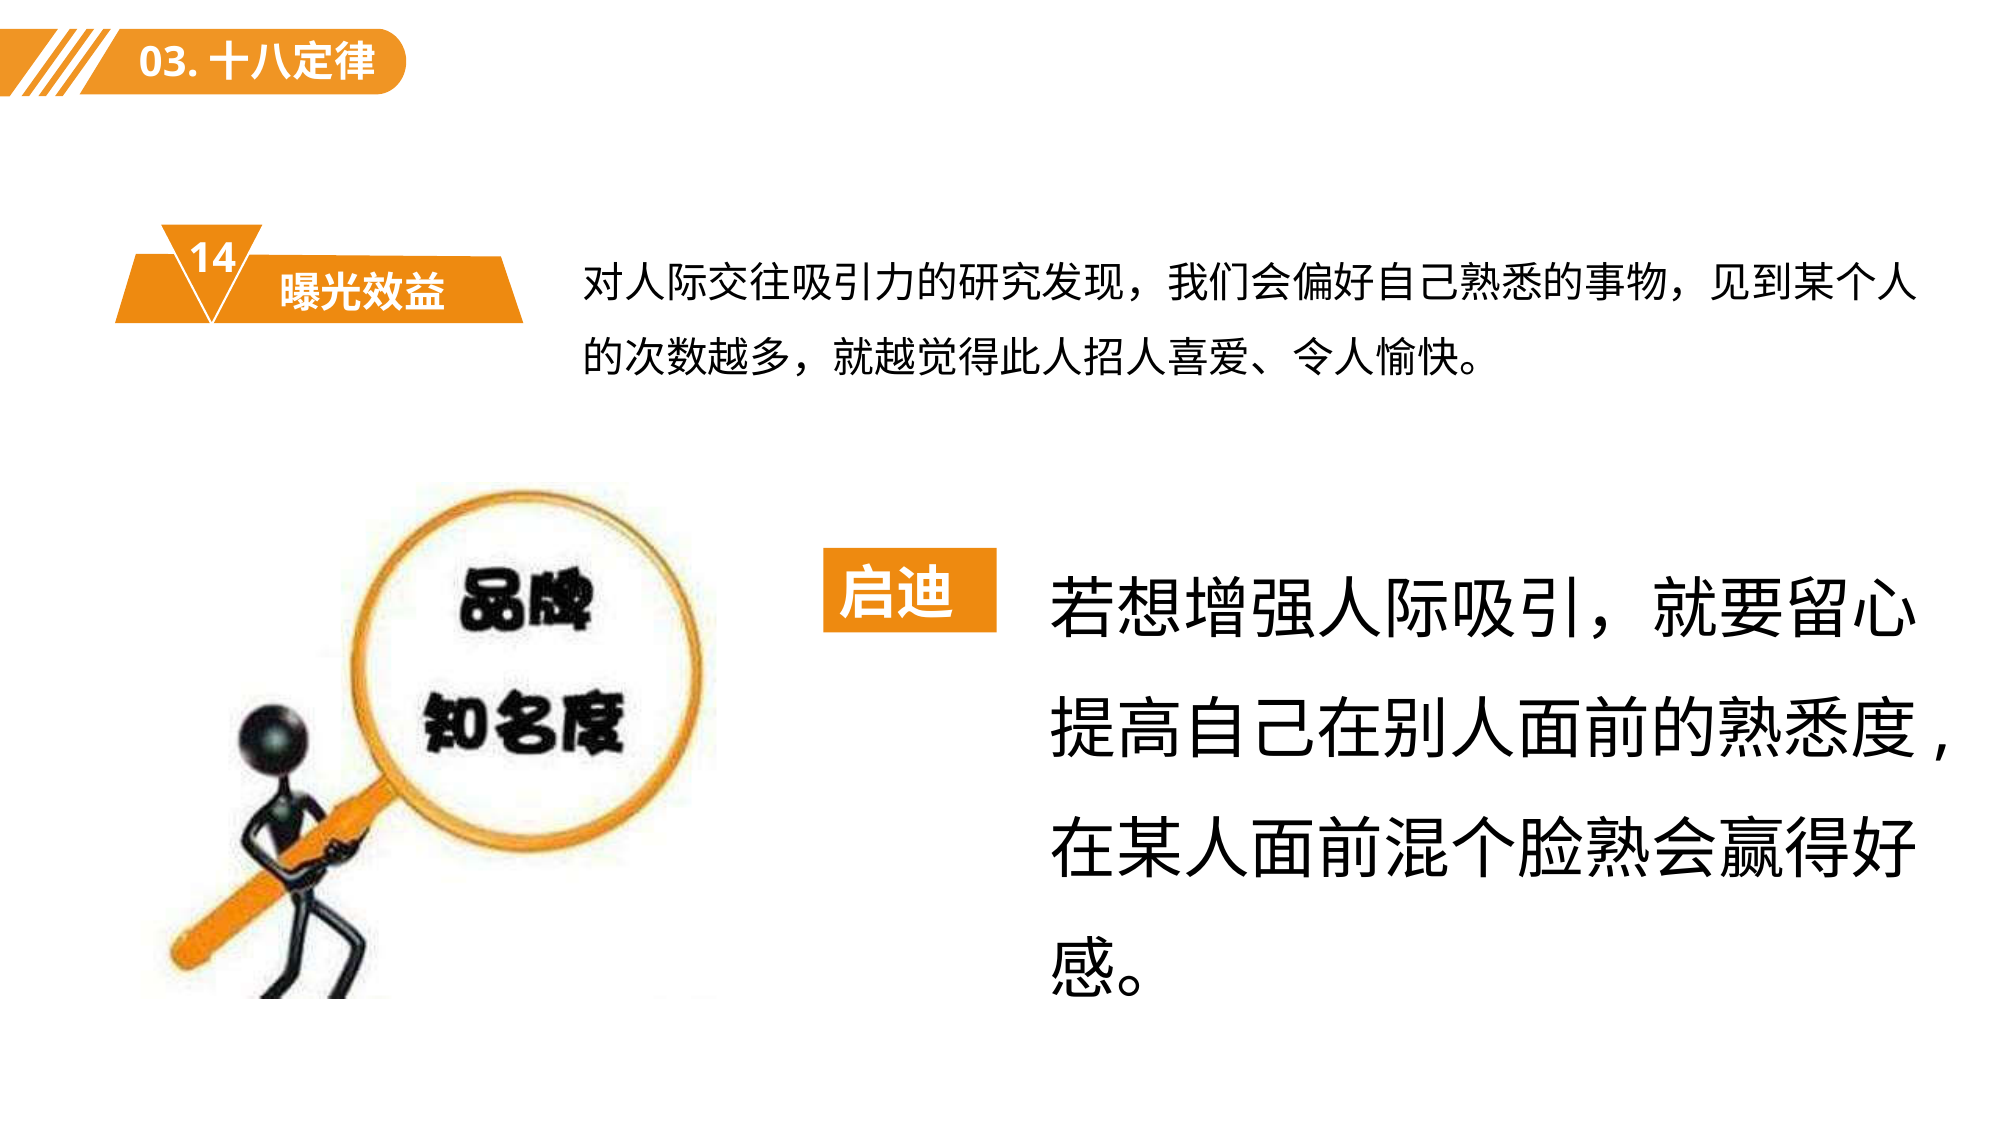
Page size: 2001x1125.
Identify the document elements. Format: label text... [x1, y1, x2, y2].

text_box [159, 222, 265, 325]
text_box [265, 253, 524, 324]
text_box 若想增强人际吸引，就要留心提高自己在别人面前的熟悉度,在某人面前混个脸熟会赢得好感。 [1034, 518, 1934, 1013]
picture [66, 482, 741, 999]
text_box 对人际交往吸引力的研究发现，我们会偏好自己熟悉的事物，见到某个人的次数越多，就越觉得此人招人喜爱、令人愉快。 [567, 222, 1962, 388]
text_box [114, 253, 159, 324]
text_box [0, 27, 407, 97]
text_box 启迪 [823, 547, 997, 633]
